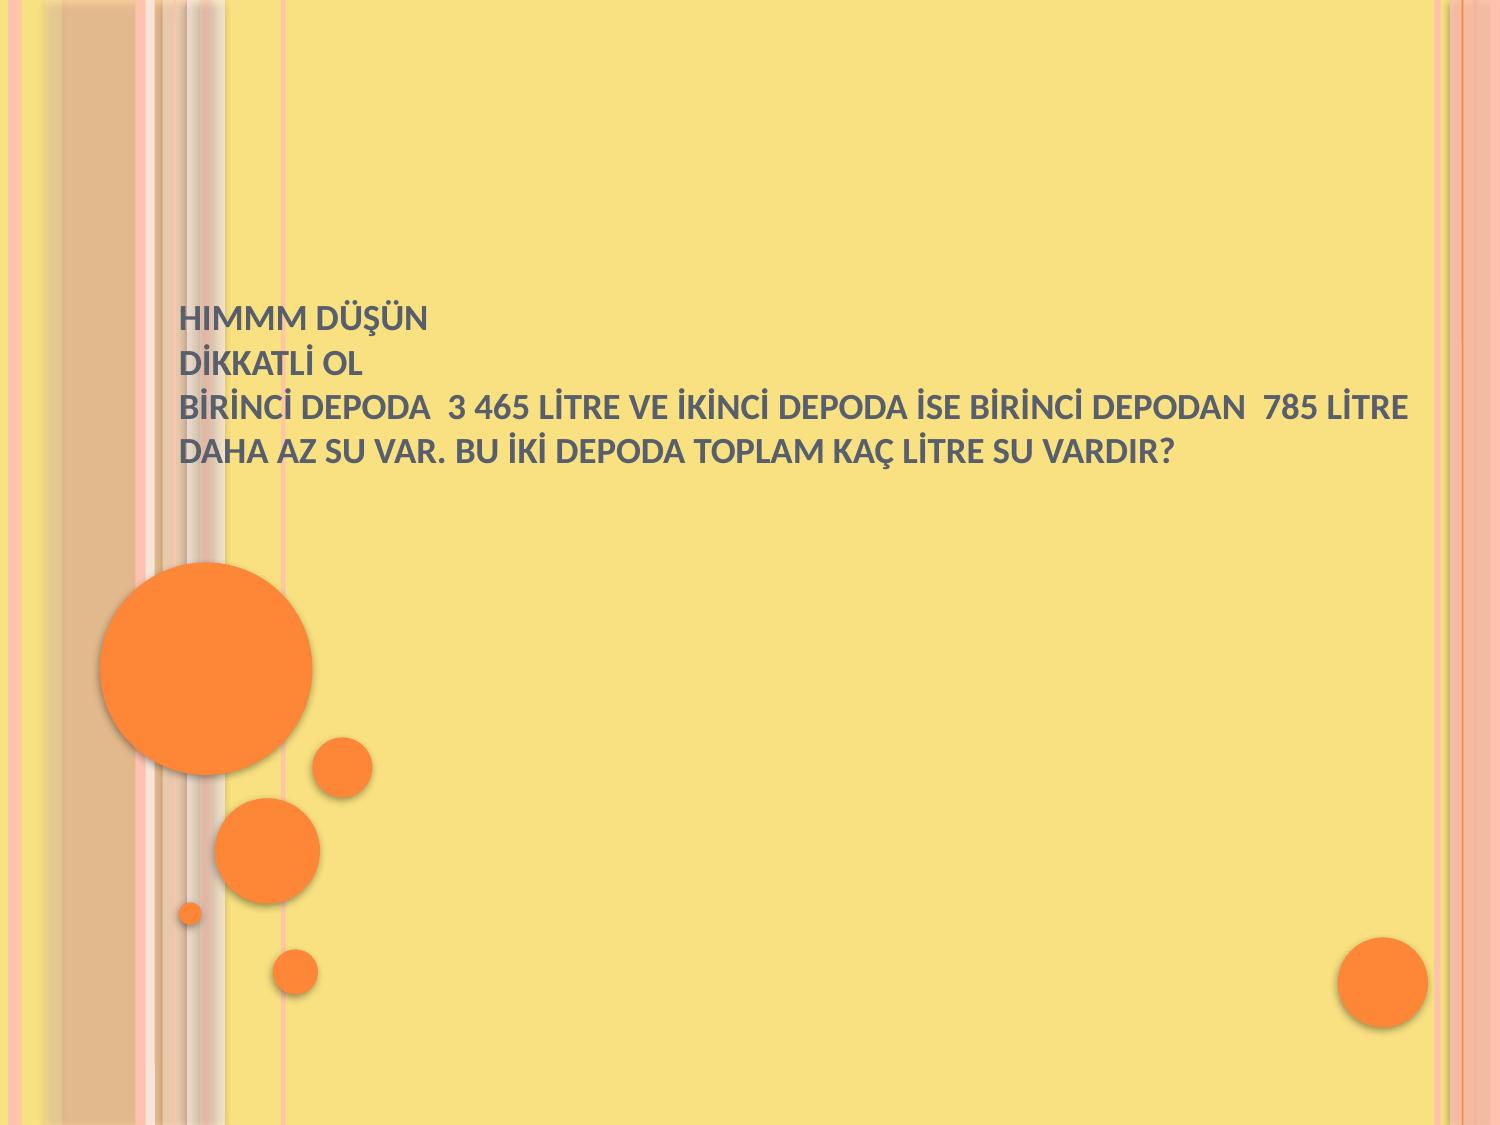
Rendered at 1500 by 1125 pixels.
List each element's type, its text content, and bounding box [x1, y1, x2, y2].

title HIMMM DÜŞÜN DİKKATLİ OL Birinci depoda 3 465 litre ve ikinci depoda ise birinci depodan 785 litre daha az su var. Bu iki depoda toplam kaç litre su vardır? [164, 281, 1439, 523]
